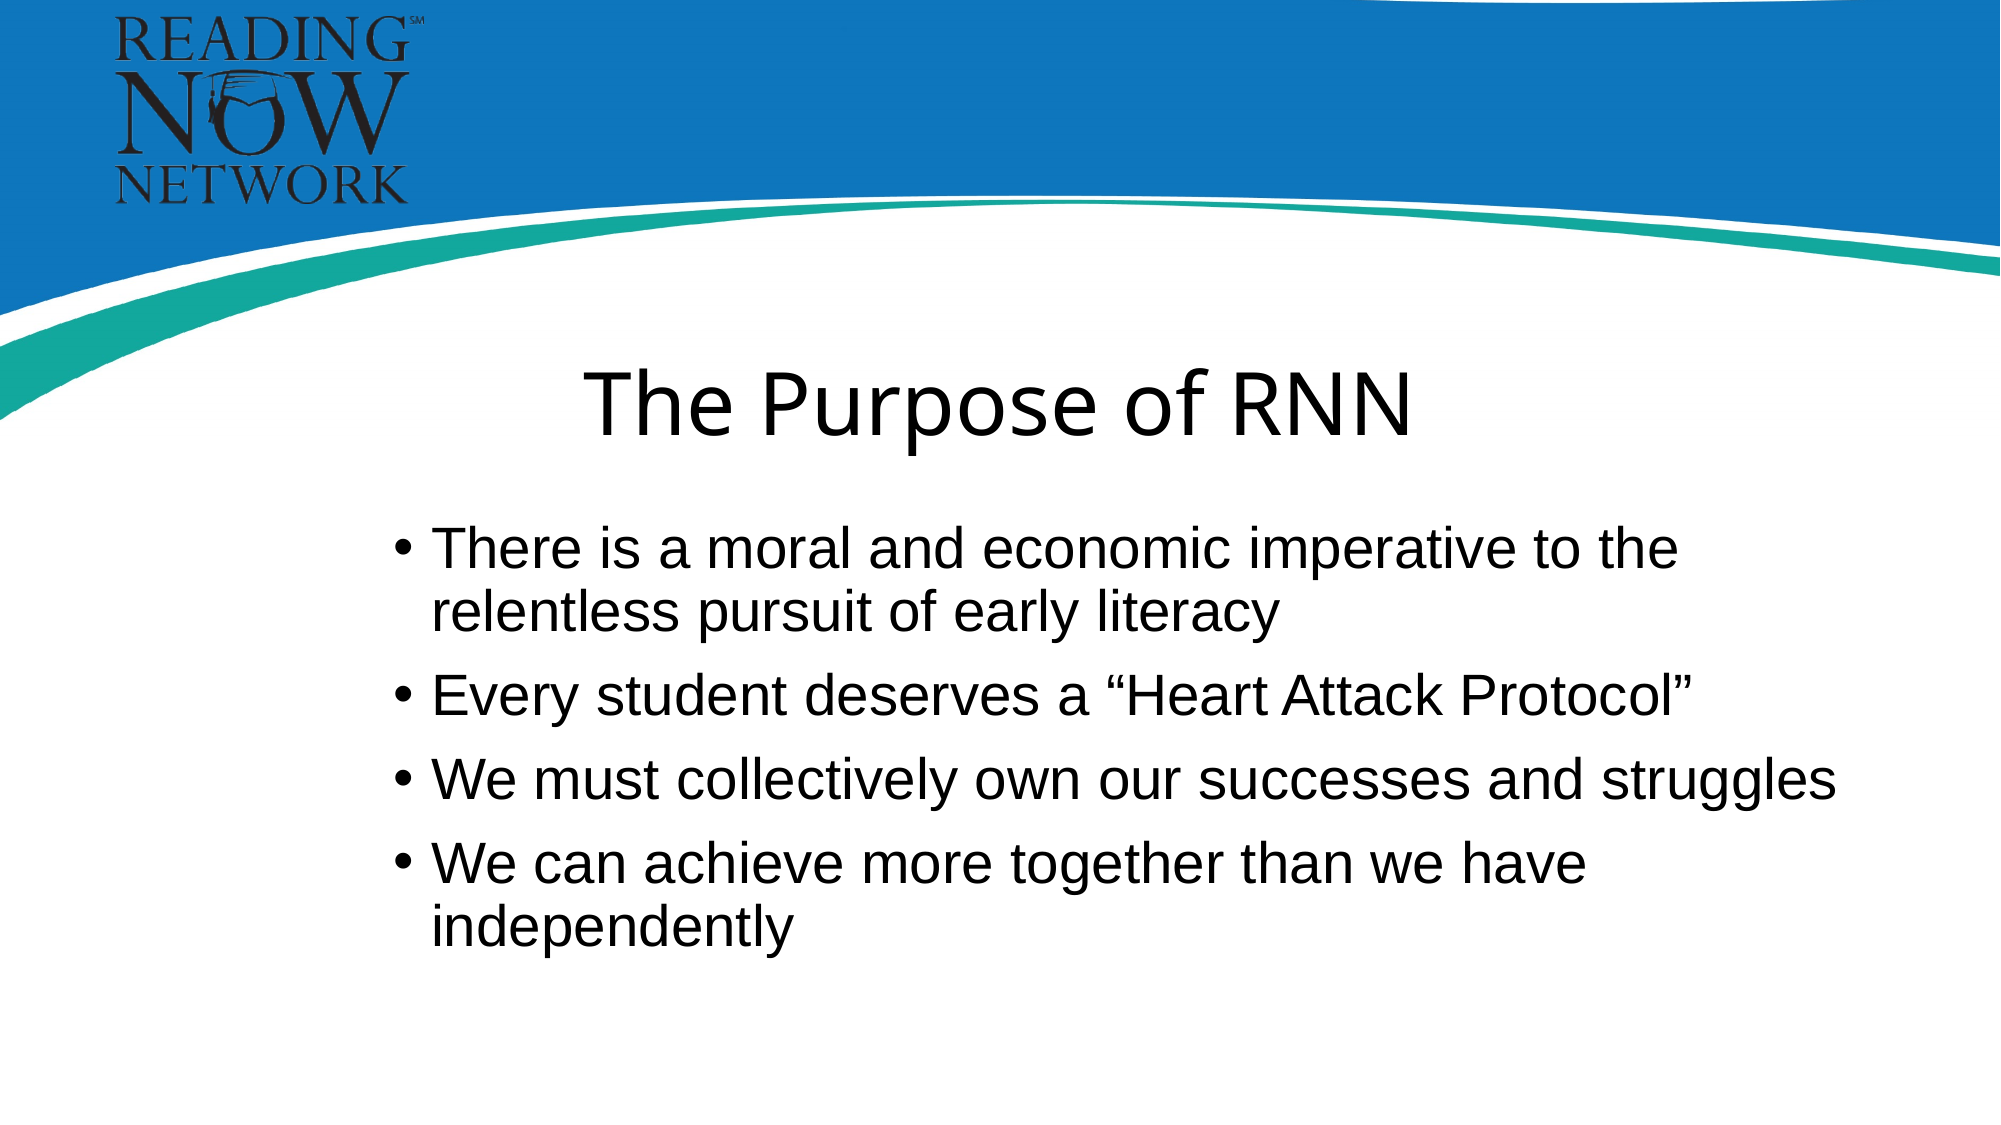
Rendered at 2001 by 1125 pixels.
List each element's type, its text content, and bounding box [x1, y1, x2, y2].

title The Purpose of RNN [0, 352, 2000, 479]
list There is a moral and economic imperative to the relentless pursuit of early literacy Every student deserves a “Heart Attack Protocol” We must collectively own our successes and struggles We can achieve more together than we have independently [378, 511, 1863, 1057]
picture [0, 0, 2000, 352]
